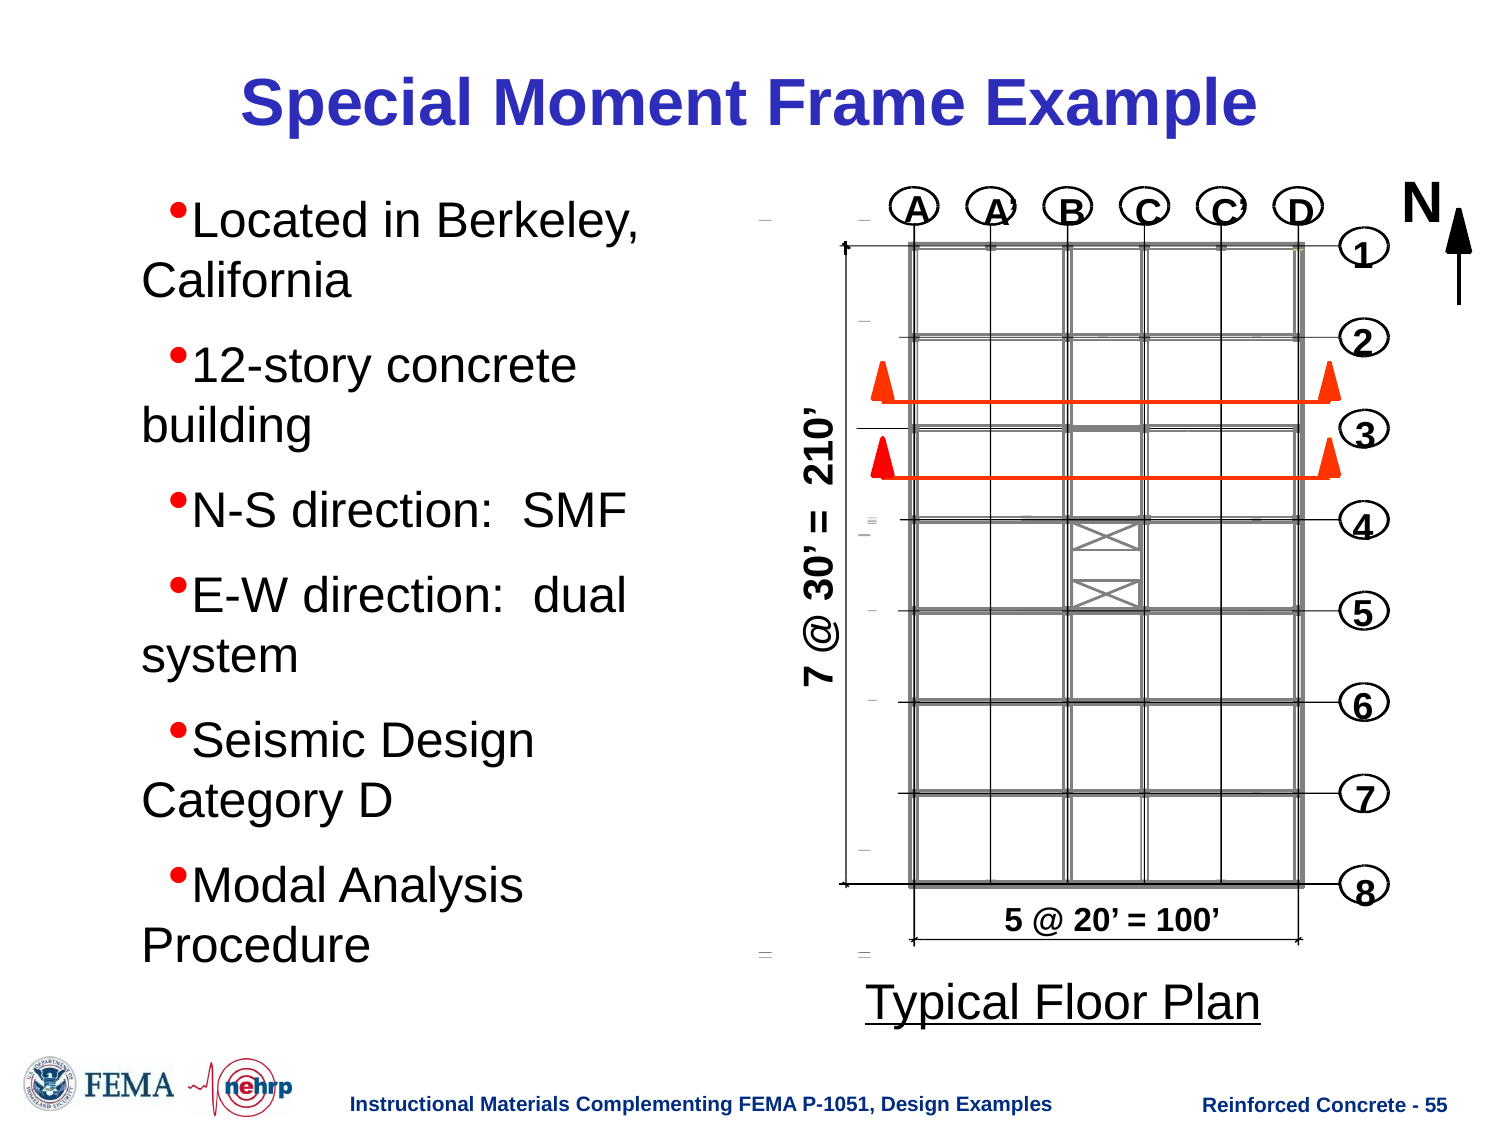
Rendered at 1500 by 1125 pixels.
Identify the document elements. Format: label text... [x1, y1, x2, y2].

footer Instructional Materials Complementing FEMA P-1051, Design Examples [334, 1087, 1104, 1124]
picture [188, 1058, 292, 1117]
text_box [758, 155, 1489, 959]
picture [23, 1056, 174, 1111]
list Located in Berkeley, California 12-story concrete building N-S direction: SMF E-W direction: dual system Seismic Design Category D Modal Analysis Procedure [69, 179, 708, 1001]
text_box Typical Floor Plan [849, 968, 1315, 1038]
title Special Moment Frame Example [74, 44, 1426, 153]
